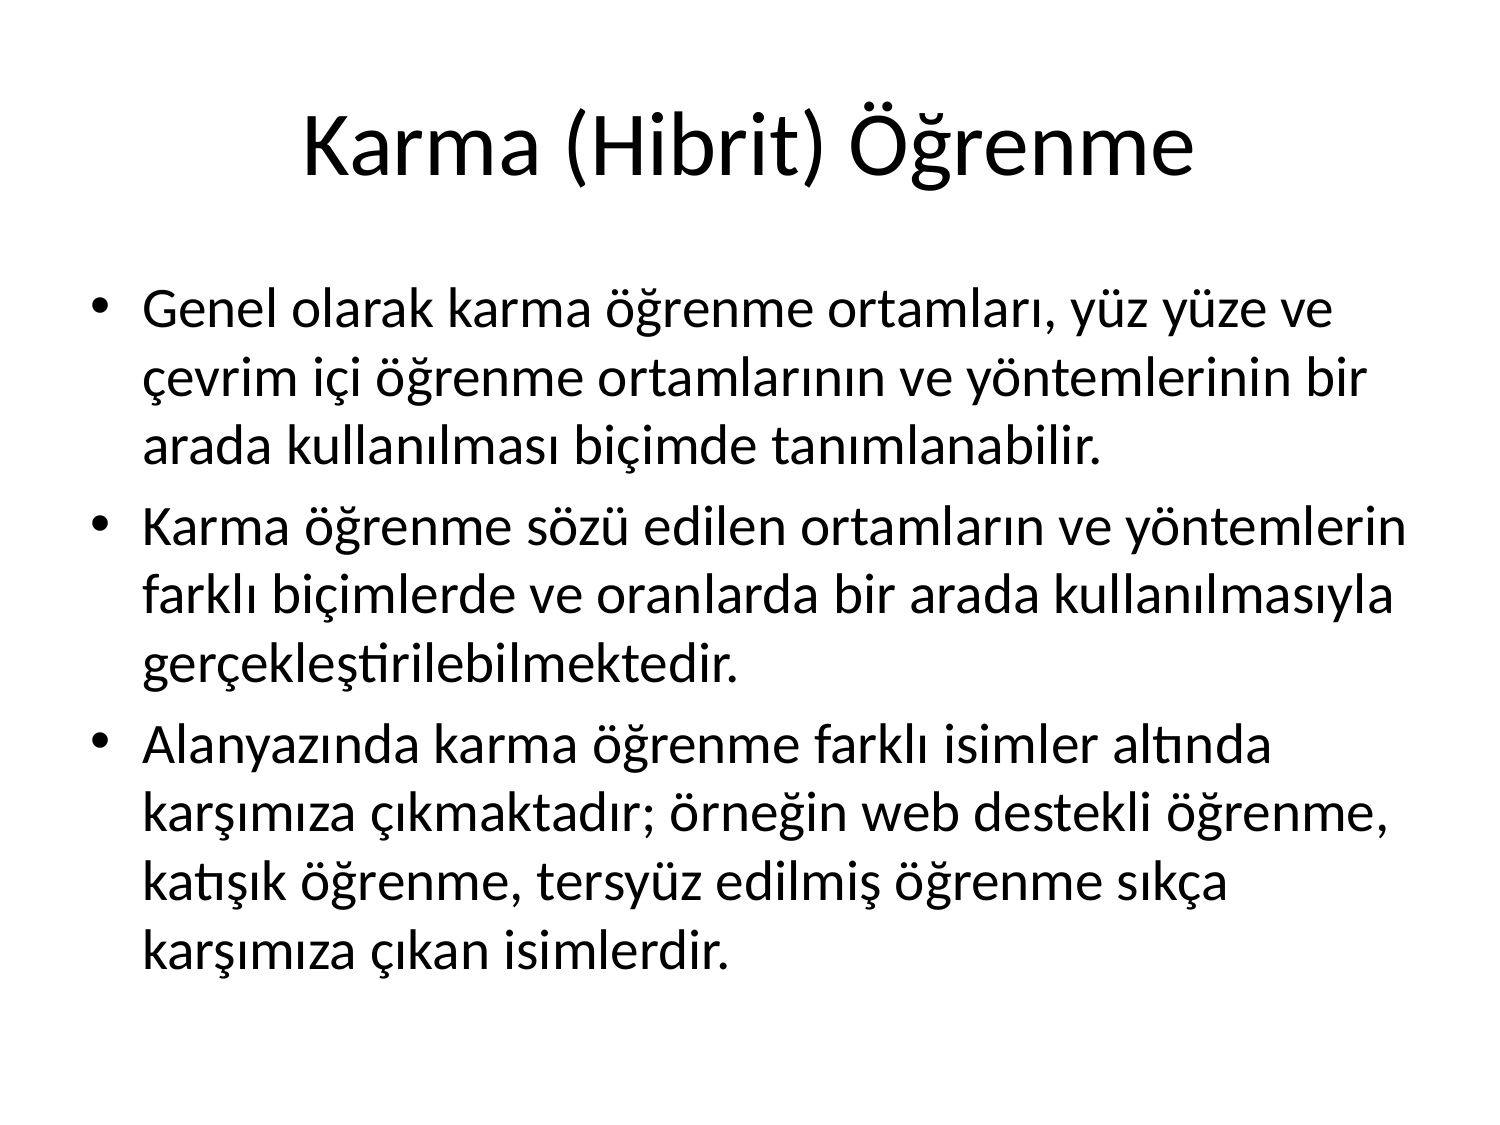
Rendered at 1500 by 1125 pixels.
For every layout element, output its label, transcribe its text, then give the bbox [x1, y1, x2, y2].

title Karma (Hibrit) Öğrenme [75, 45, 1425, 233]
list Genel olarak karma öğrenme ortamları, yüz yüze ve çevrim içi öğrenme ortamlarının ve yöntemlerinin bir arada kullanılması biçimde tanımlanabilir. Karma öğrenme sözü edilen ortamların ve yöntemlerin farklı biçimlerde ve oranlarda bir arada kullanılmasıyla gerçekleştirilebilmektedir. Alanyazında karma öğrenme farklı isimler altında karşımıza çıkmaktadır; örneğin web destekli öğrenme, katışık öğrenme, tersyüz edilmiş öğrenme sıkça karşımıza çıkan isimlerdir. [75, 262, 1425, 1005]
